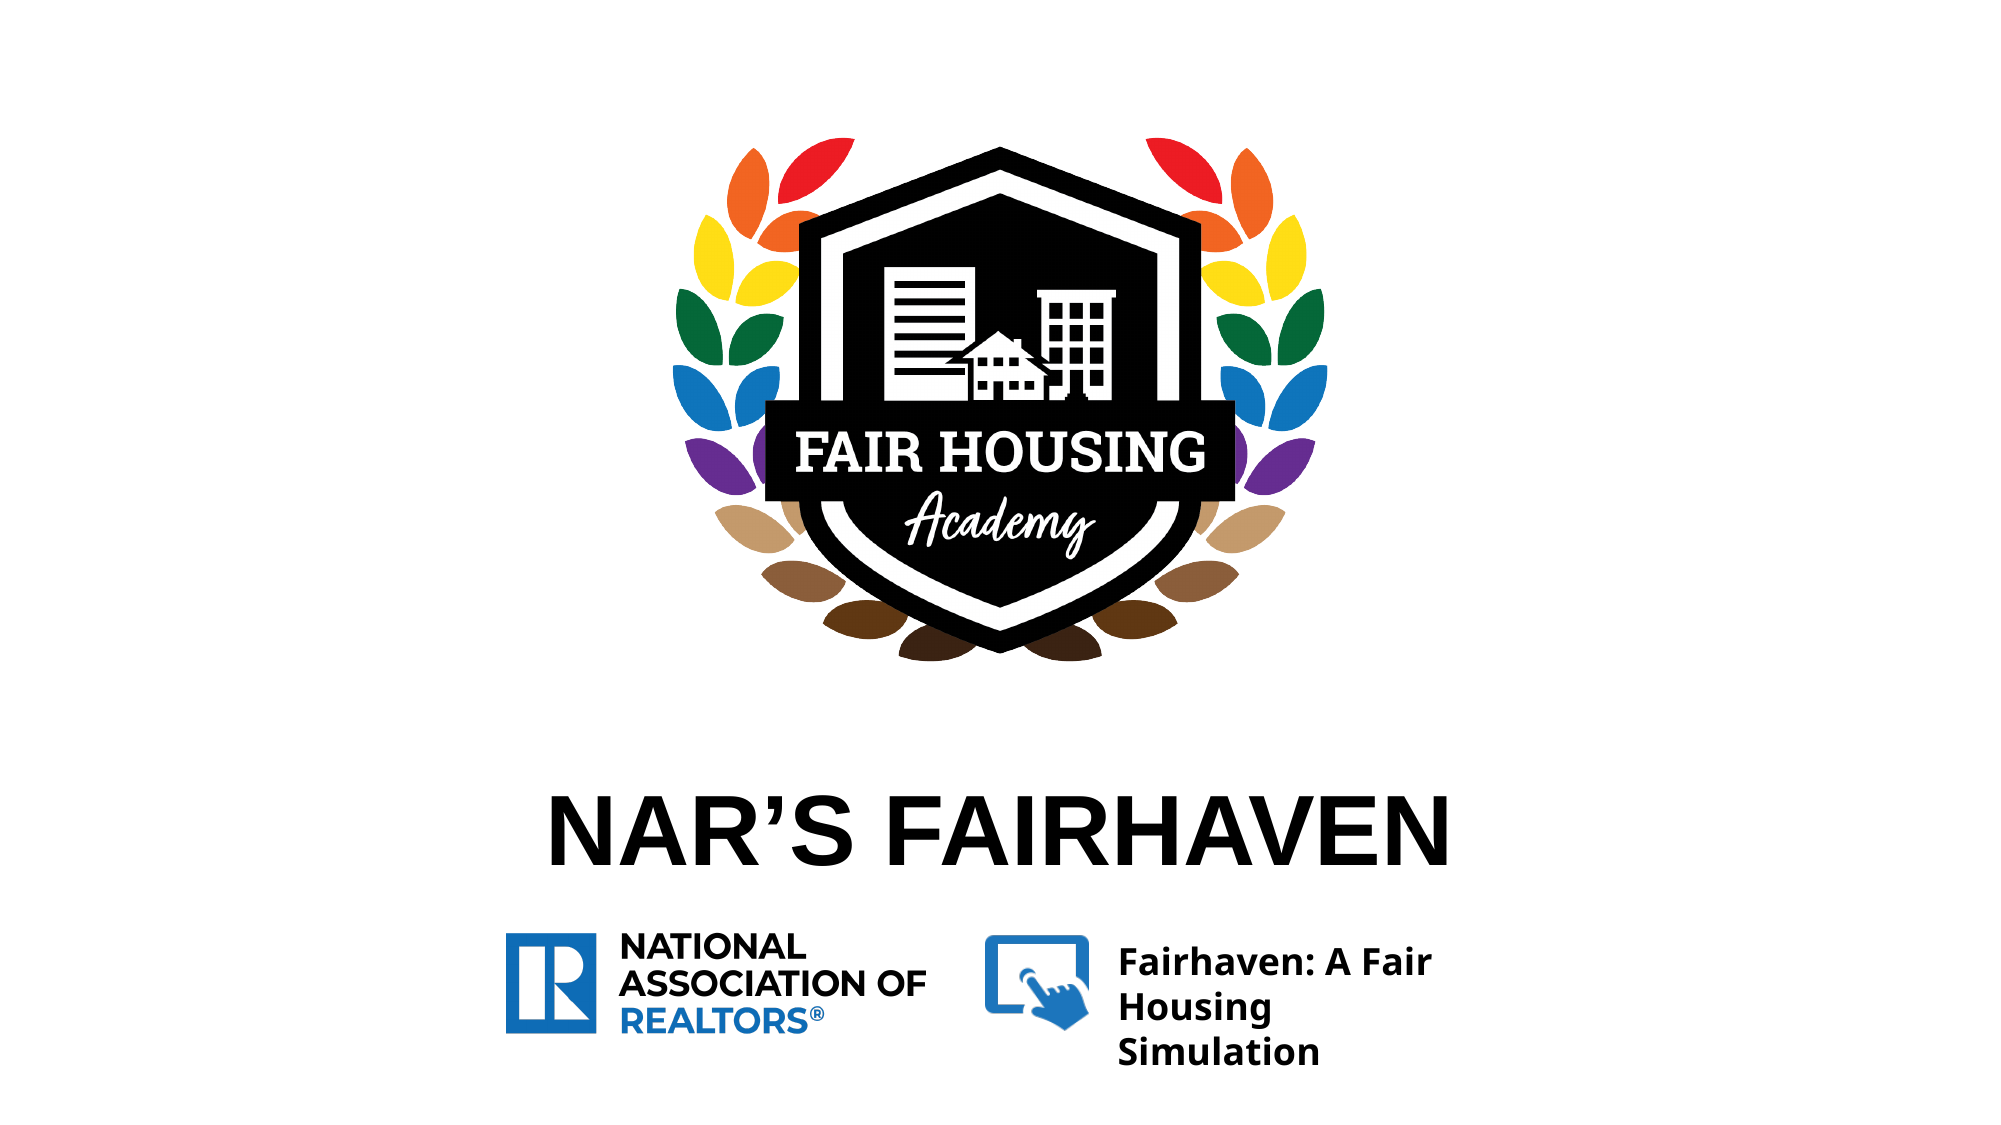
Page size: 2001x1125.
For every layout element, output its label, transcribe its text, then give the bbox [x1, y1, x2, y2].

picture [656, 121, 1344, 678]
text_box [506, 910, 1493, 1056]
title NAR’S FAIRHAVEN [90, 765, 1910, 895]
